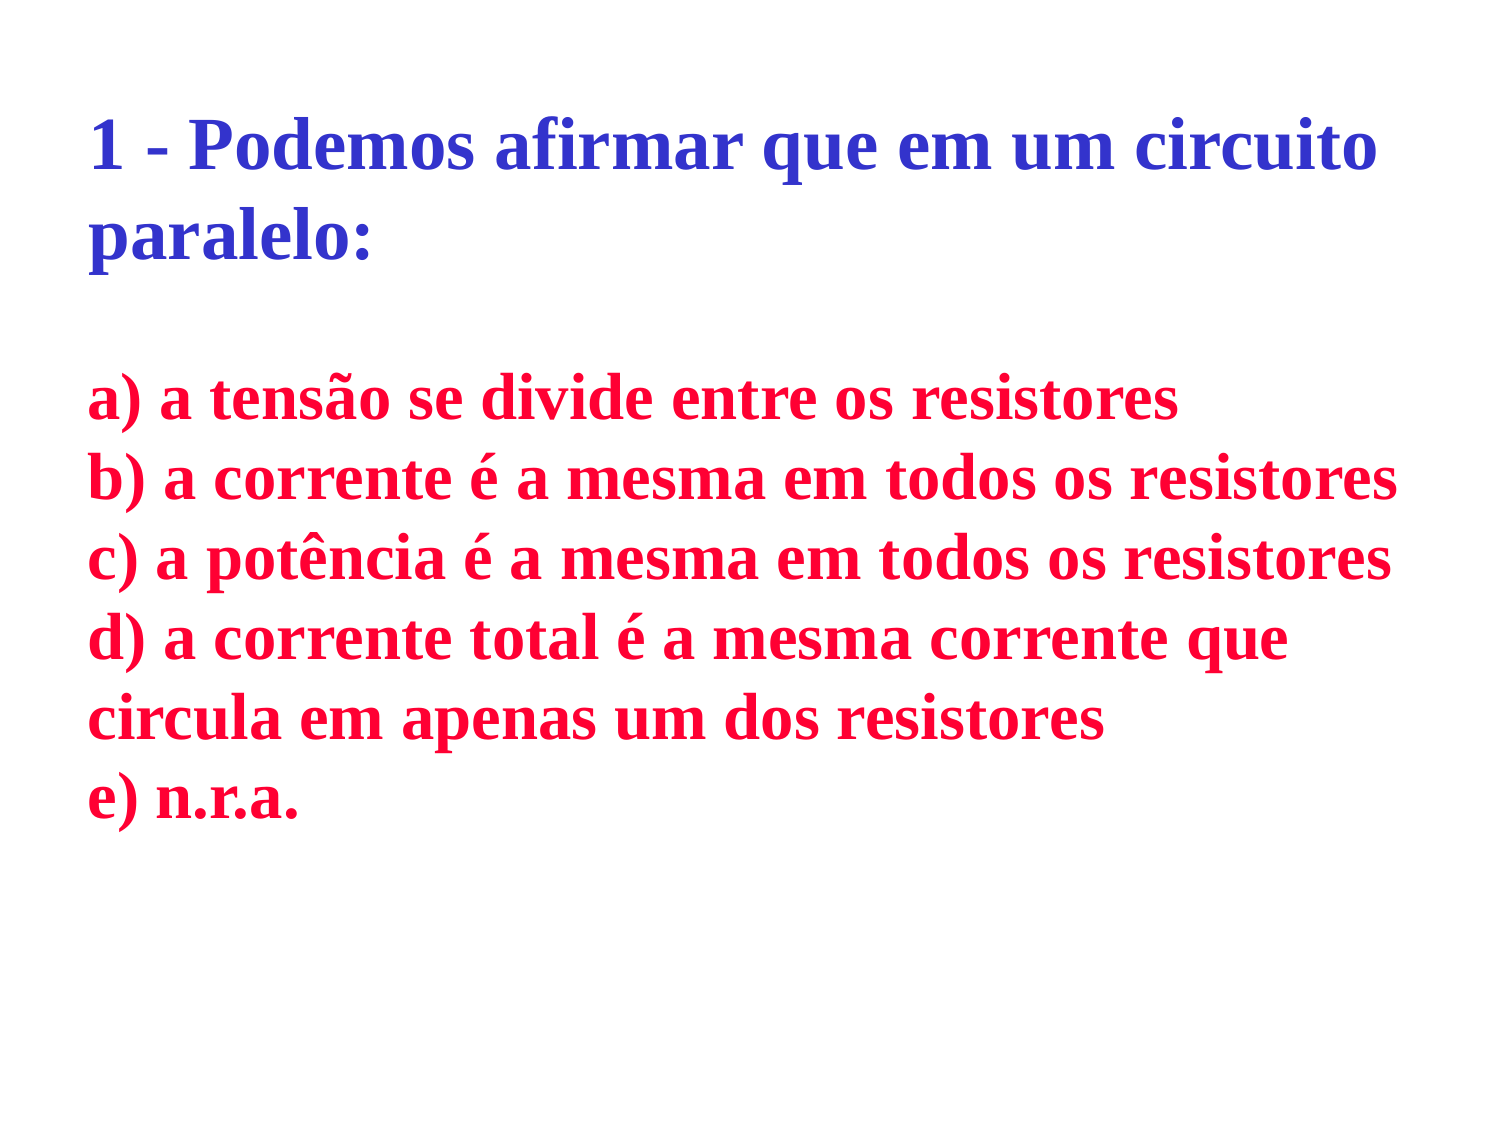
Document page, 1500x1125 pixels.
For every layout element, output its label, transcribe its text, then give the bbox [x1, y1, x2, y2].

text_box a) a tensão se divide entre os resistores b) a corrente é a mesma em todos os resistores c) a potência é a mesma em todos os resistores d) a corrente total é a mesma corrente que circula em apenas um dos resistores e) n.r.a. [72, 345, 1416, 840]
text_box 1 - Podemos afirmar que em um circuito paralelo: [73, 87, 1395, 283]
